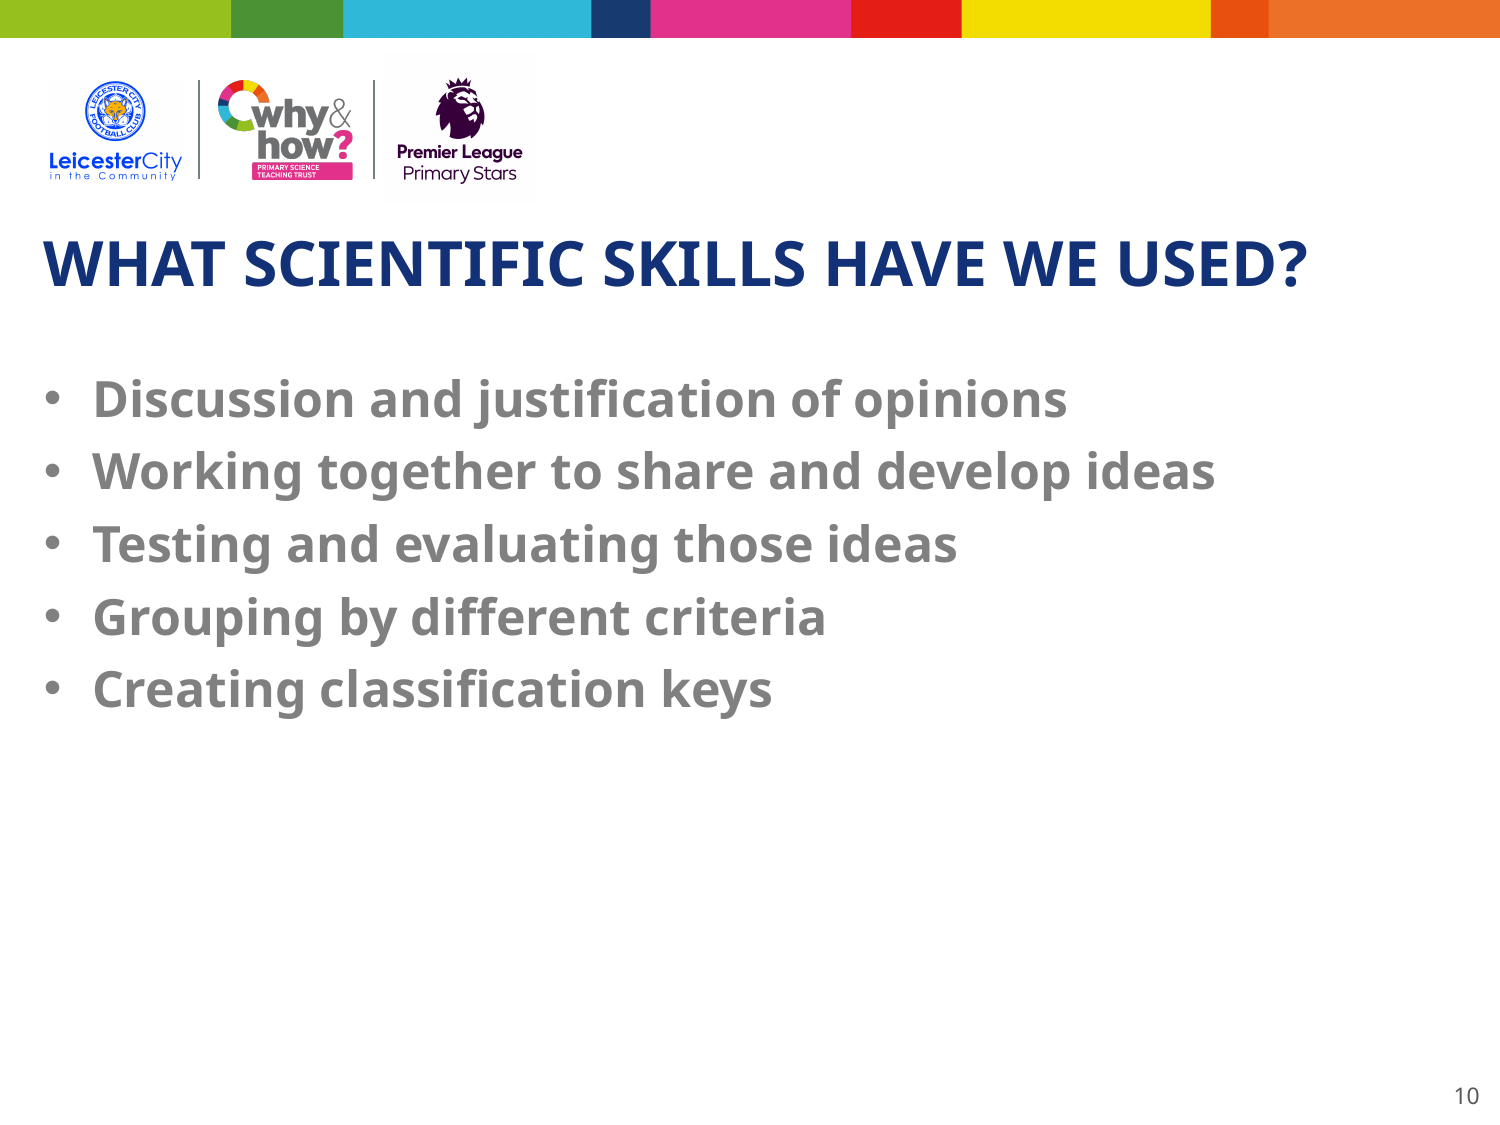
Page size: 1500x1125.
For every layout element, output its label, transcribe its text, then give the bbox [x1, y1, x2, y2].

slide_number 10 [1395, 1067, 1488, 1125]
picture [0, 0, 1500, 38]
picture [218, 80, 353, 180]
text_box WHAT SCIENTIFIC SKILLS HAVE WE USED? [29, 216, 1500, 306]
picture [50, 80, 182, 181]
picture [384, 53, 536, 204]
text_box Discussion and justification of opinions Working together to share and develop ideas Testing and evaluating those ideas Grouping by different criteria Creating classification keys [29, 360, 1342, 725]
